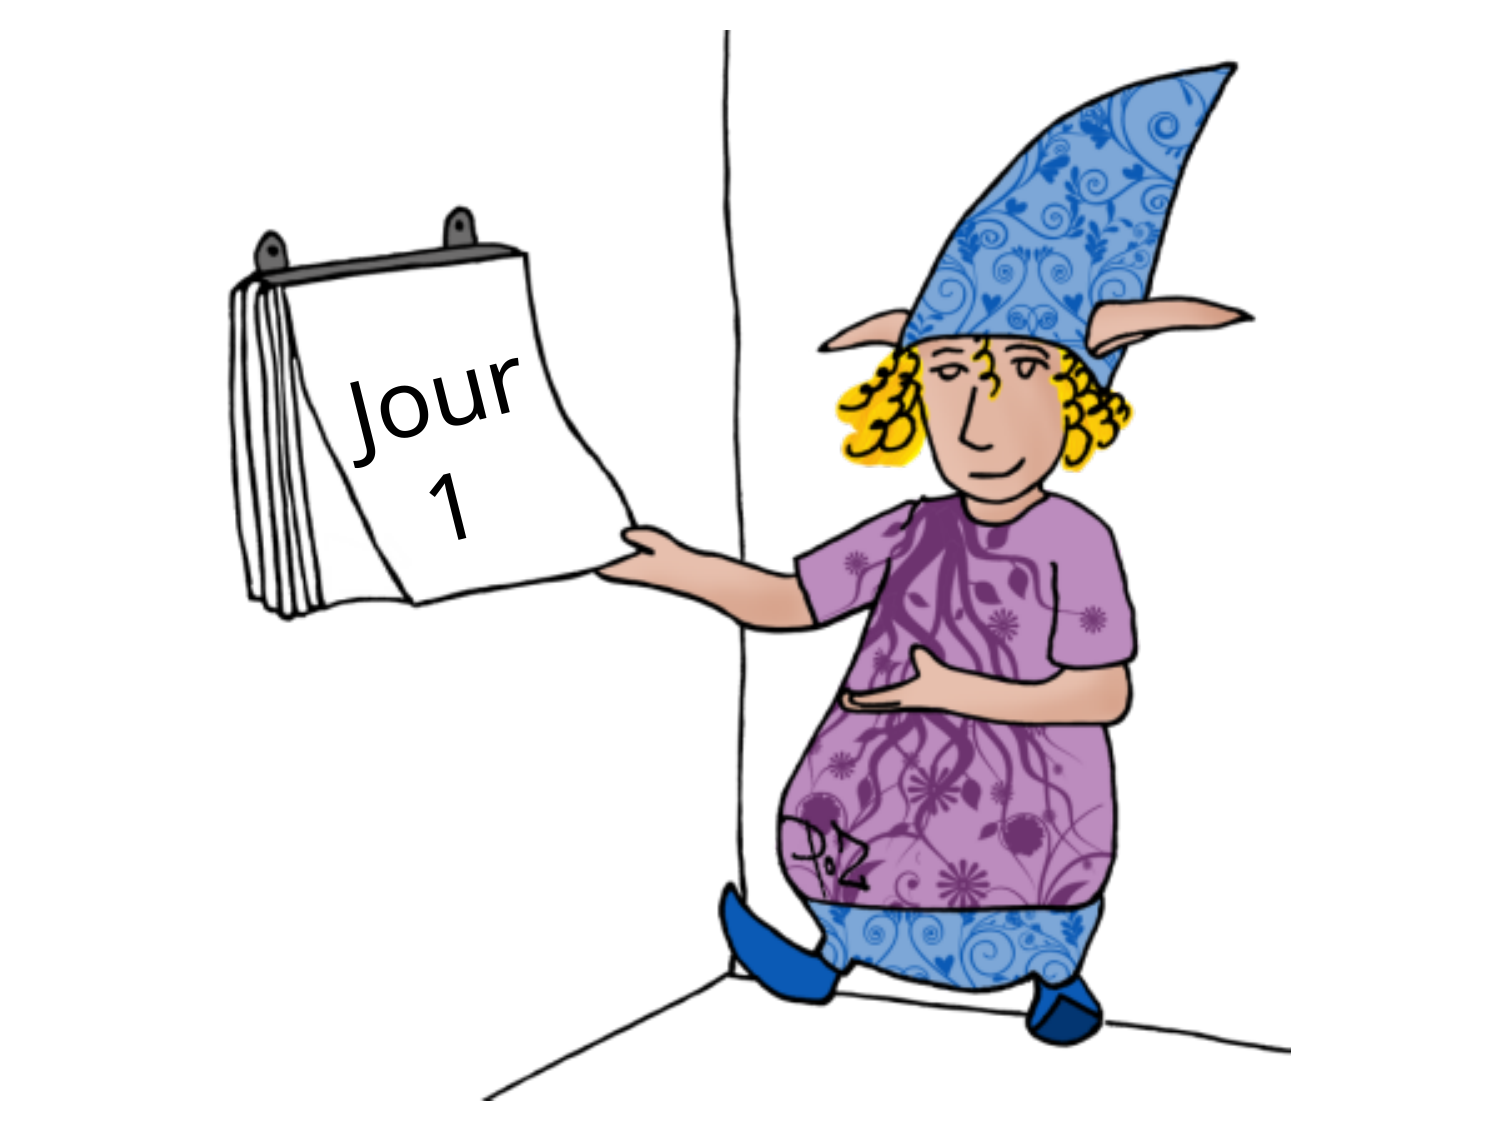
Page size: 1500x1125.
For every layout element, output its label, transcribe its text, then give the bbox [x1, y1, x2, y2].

picture [209, 30, 1291, 1101]
text_box Jour 1 [284, 296, 615, 597]
